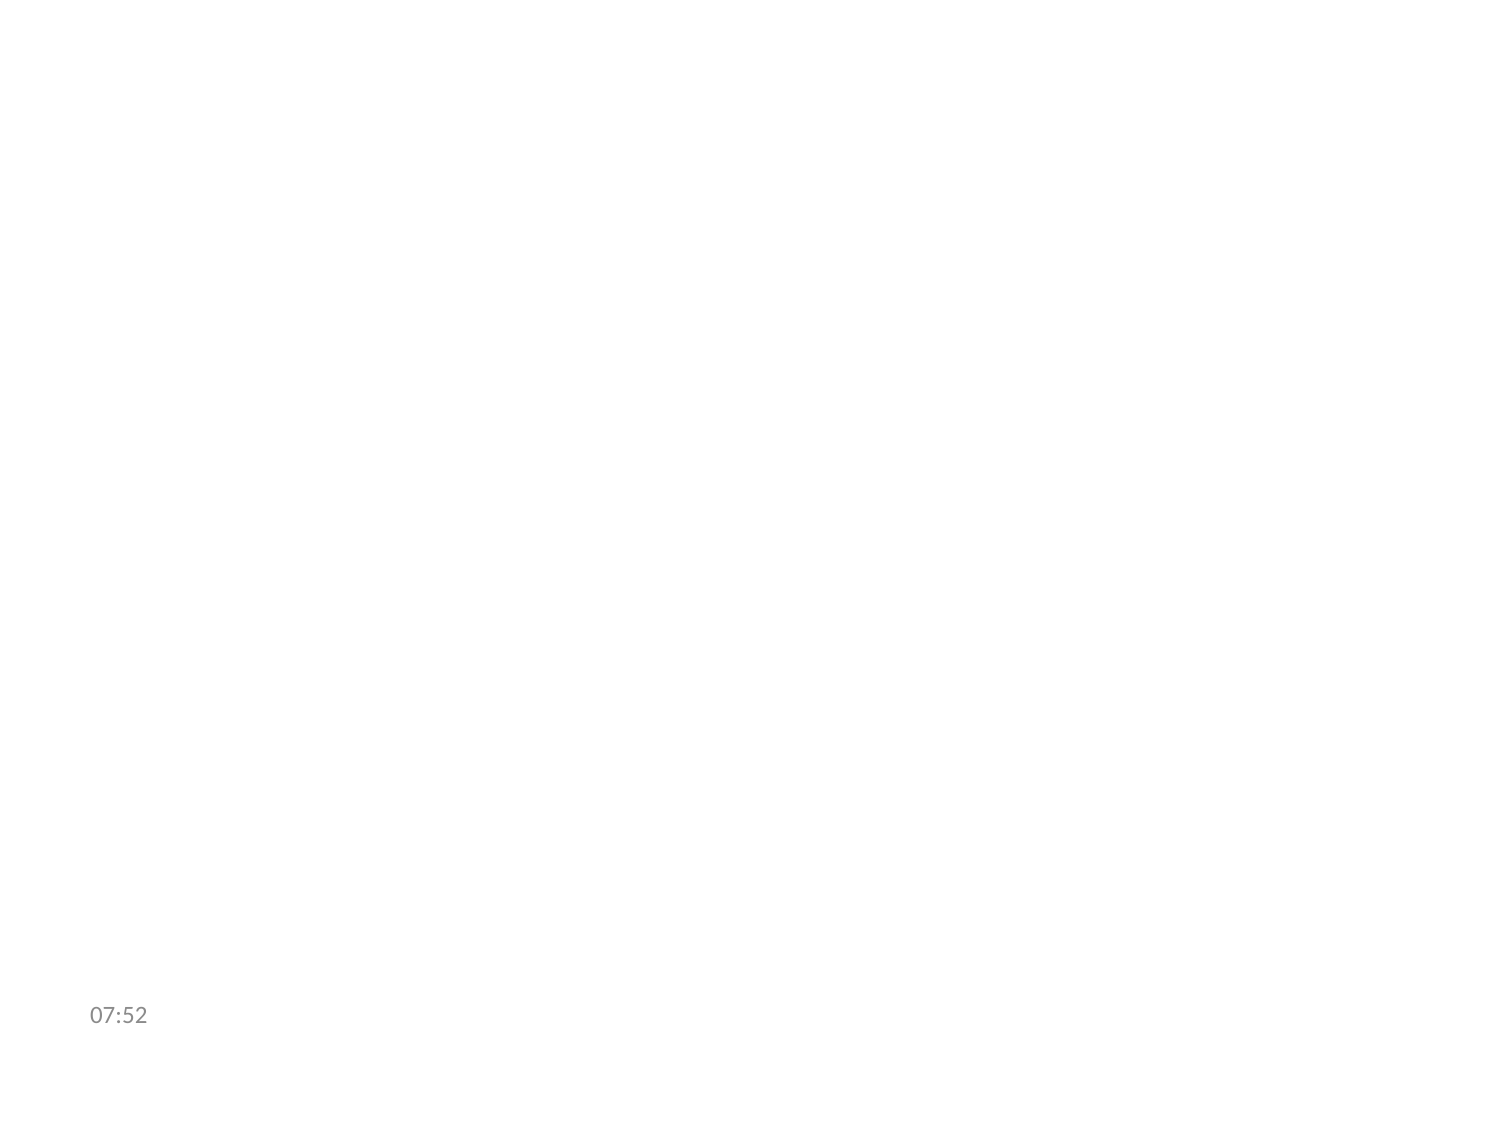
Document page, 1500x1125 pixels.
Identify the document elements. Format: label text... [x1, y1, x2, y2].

text_box 15:35 [75, 983, 425, 1044]
